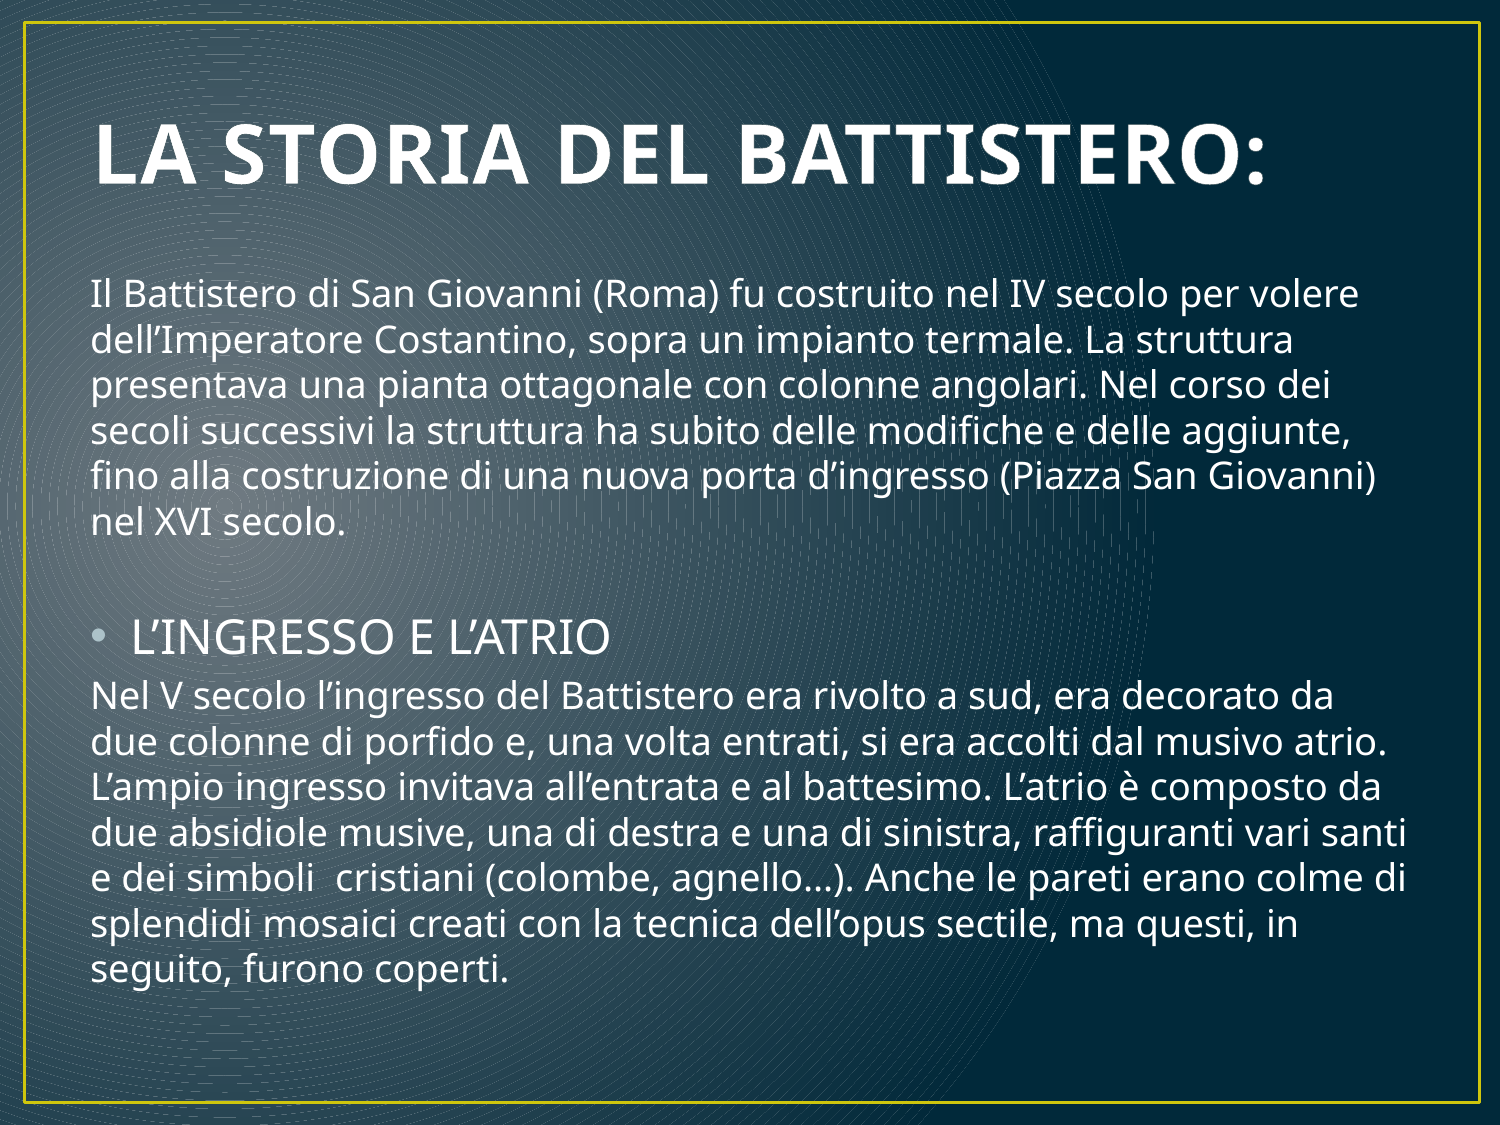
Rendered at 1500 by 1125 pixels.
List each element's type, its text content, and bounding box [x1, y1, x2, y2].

title LA STORIA DEL BATTISTERO: [76, 42, 1427, 209]
list Il Battistero di San Giovanni (Roma) fu costruito nel IV secolo per volere dell’Imperatore Costantino, sopra un impianto termale. La struttura presentava una pianta ottagonale con colonne angolari. Nel corso dei secoli successivi la struttura ha subito delle modifiche e delle aggiunte, fino alla costruzione di una nuova porta d’ingresso (Piazza San Giovanni) nel XVI secolo. L’INGRESSO E L’ATRIO Nel V secolo l’ingresso del Battistero era rivolto a sud, era decorato da due colonne di porfido e, una volta entrati, si era accolti dal musivo atrio. L’ampio ingresso invitava all’entrata e al battesimo. L’atrio è composto da due absidiole musive, una di destra e una di sinistra, raffiguranti vari santi e dei simboli cristiani (colombe, agnello…). Anche le pareti erano colme di splendidi mosaici creati con la tecnica dell’opus sectile, ma questi, in seguito, furono coperti. [75, 262, 1425, 1005]
